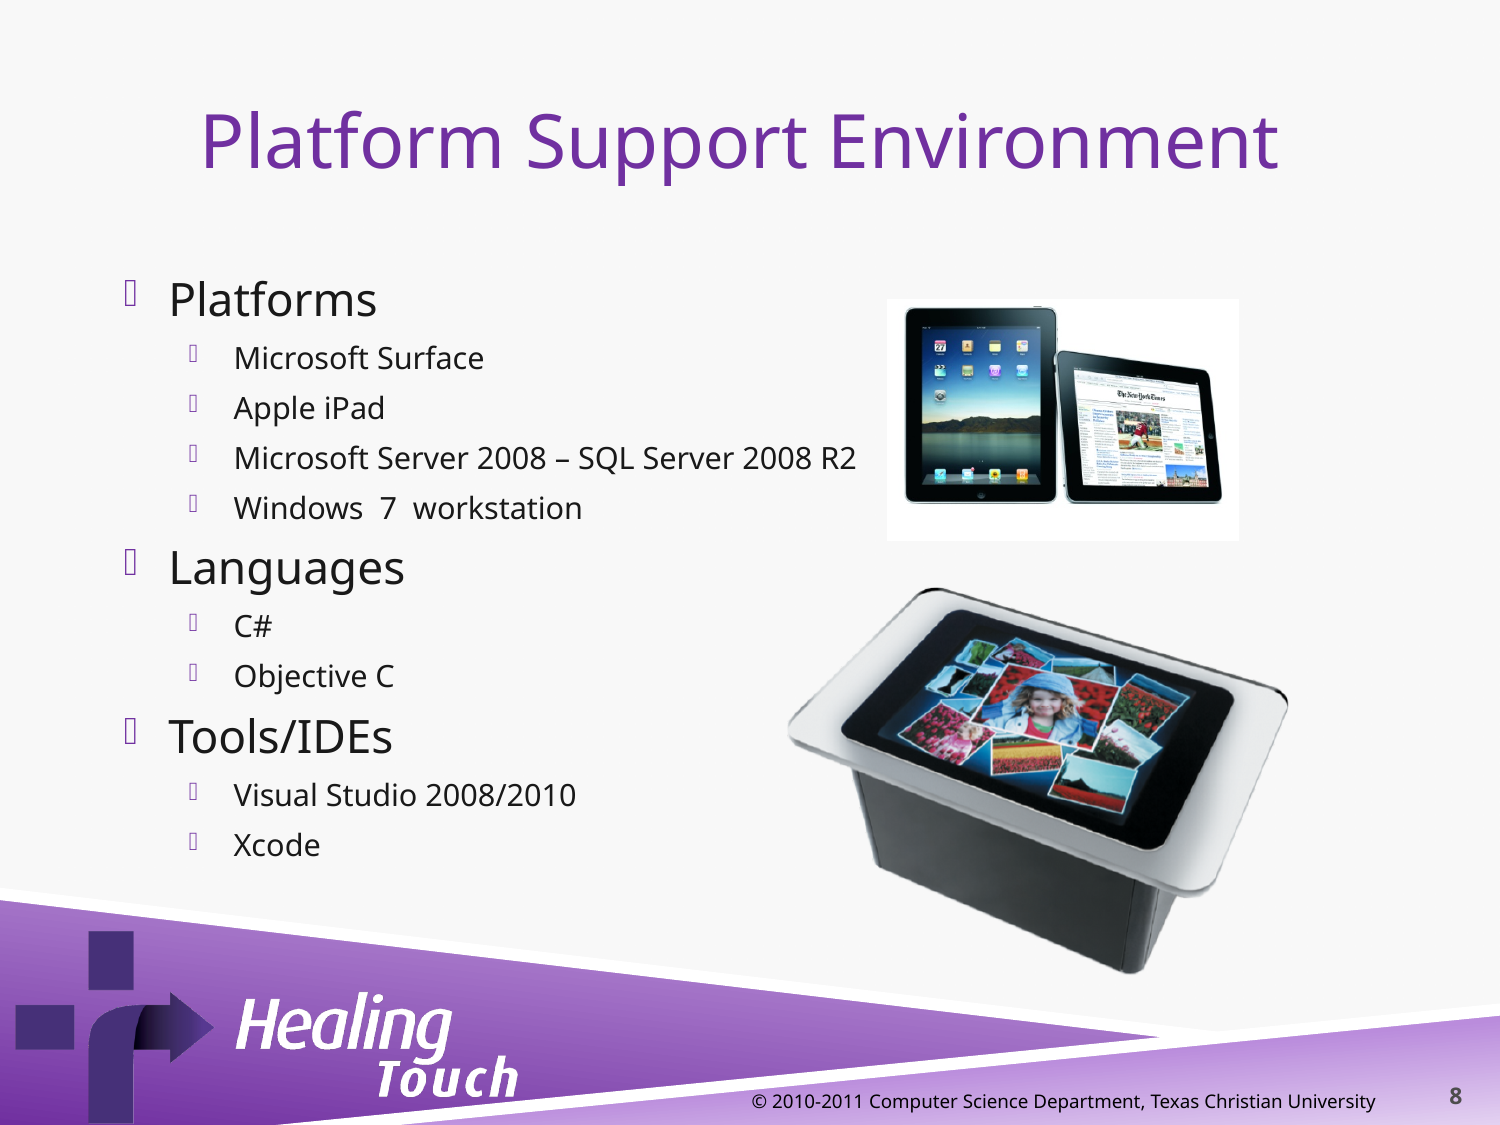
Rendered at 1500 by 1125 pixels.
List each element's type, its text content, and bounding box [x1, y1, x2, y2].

picture [7, 927, 525, 1125]
slide_number 8 [1387, 1052, 1463, 1113]
slide_number © 2010-2011 Computer Science Department, Texas Christian University [737, 1052, 1375, 1113]
picture [887, 299, 1240, 541]
title Platform Support Environment [112, 45, 1388, 233]
picture [762, 574, 1307, 991]
list Platforms Microsoft Surface Apple iPad Microsoft Server 2008 – SQL Server 2008 R2 Windows 7 workstation Languages C# Objective C Tools/IDEs Visual Studio 2008/2010 Xcode [112, 262, 1388, 876]
